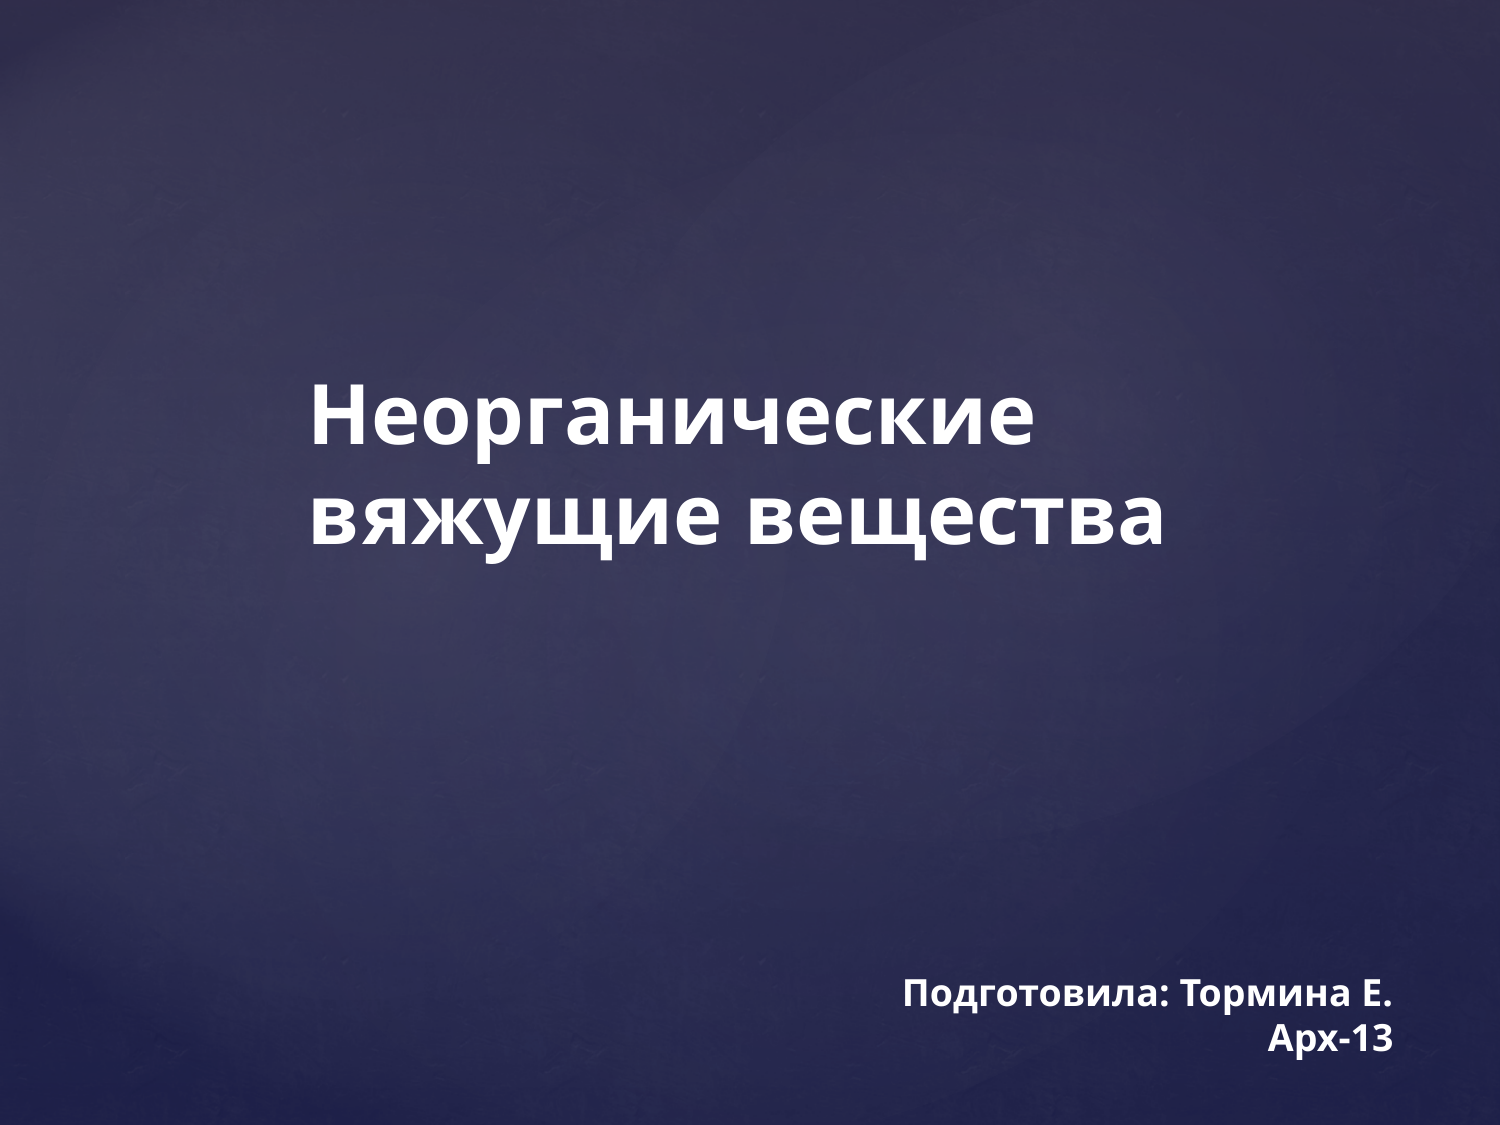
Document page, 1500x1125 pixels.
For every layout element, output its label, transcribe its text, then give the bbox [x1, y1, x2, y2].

list Неорганические вяжущие вещества [289, 160, 1290, 761]
title Подготовила: Тормина Е. Арх-13 [171, 916, 1409, 1067]
